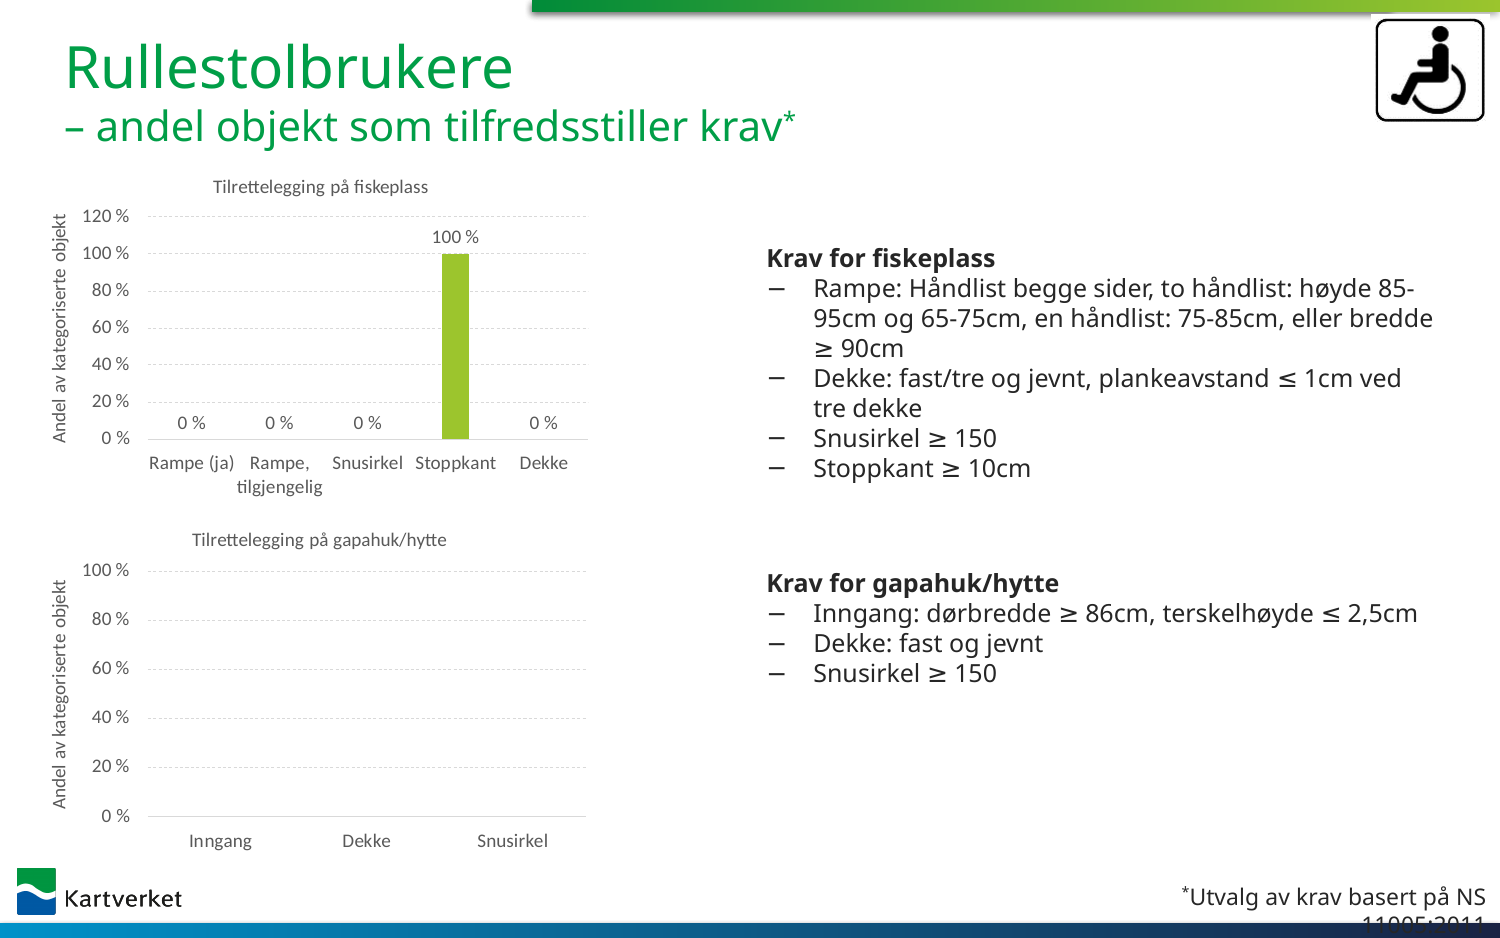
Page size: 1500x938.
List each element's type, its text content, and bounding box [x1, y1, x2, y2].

text_box Krav for gapahuk/hytte Inngang: dørbredde ≥ 86cm, terskelhøyde ≤ 2,5cm Dekke: fast og jevnt Snusirkel ≥ 150 [751, 560, 1452, 695]
picture [1371, 13, 1491, 127]
picture [41, 520, 597, 859]
text_box Rullestolbrukere – andel objekt som tilfredsstiller krav* [49, 29, 1431, 158]
picture [41, 166, 599, 505]
text_box *Utvalg av krav basert på NS 11005:2011 [1068, 873, 1500, 938]
text_box Krav for fiskeplass Rampe: Håndlist begge sider, to håndlist: høyde 85-95cm og 65-75cm, en håndlist: 75-85cm, eller bredde ≥ 90cm Dekke: fast/tre og jevnt, plankeavstand ≤ 1cm ved tre dekke Snusirkel ≥ 150 Stoppkant ≥ 10cm [751, 235, 1452, 490]
